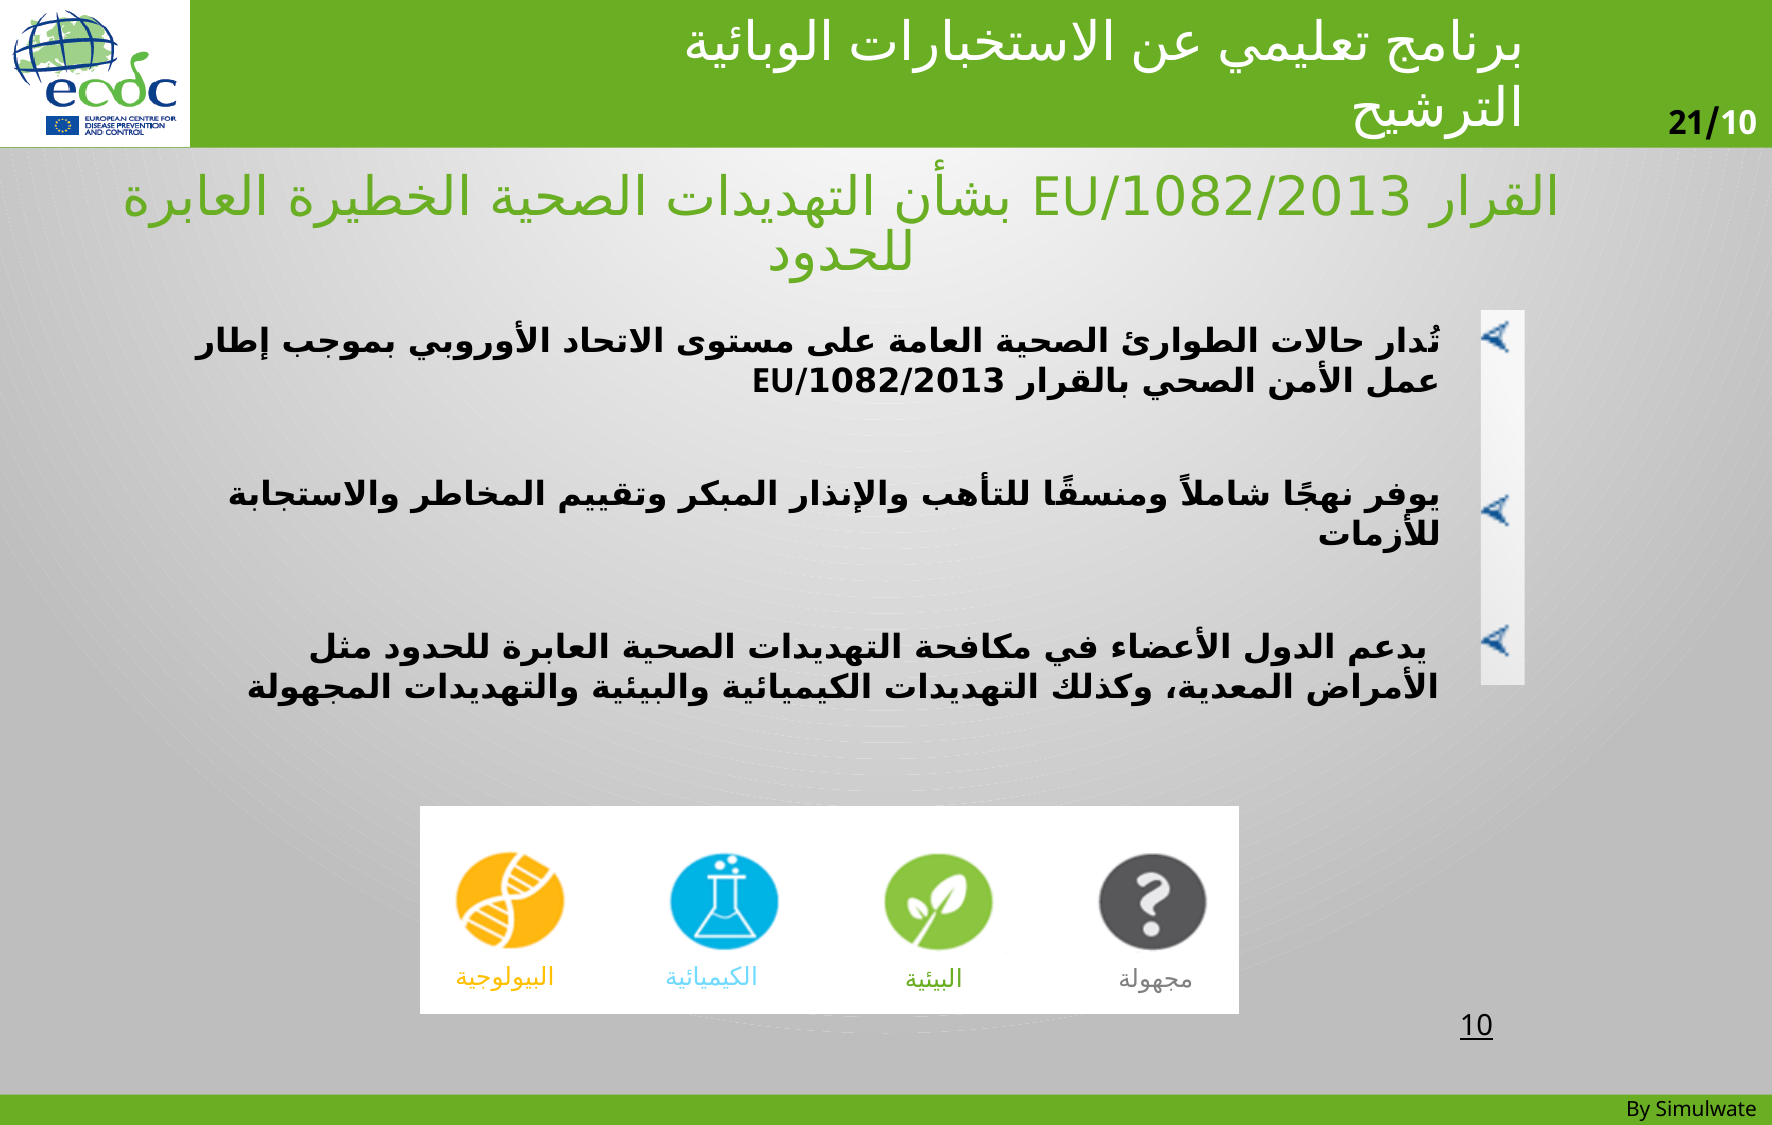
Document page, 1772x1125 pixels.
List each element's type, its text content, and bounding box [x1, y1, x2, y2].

picture [1480, 309, 1525, 685]
list تُدار حالات الطوارئ الصحية العامة على مستوى الاتحاد الأوروبي بموجب إطار عمل الأمن الصحي بالقرار 1082/2013/EU يوفر نهجًا شاملاً ومنسقًا للتأهب والإنذار المبكر وتقييم المخاطر والاستجابة للأزمات يدعم الدول الأعضاء في مكافحة التهديدات الصحية العابرة للحدود مثل الأمراض المعدية، وكذلك التهديدات الكيميائية والبيئية والتهديدات المجهولة [173, 312, 1455, 755]
picture [420, 805, 1239, 1014]
slide_number 10 [1269, 999, 1684, 1078]
picture [0, 0, 190, 147]
title القرار 1082/2013/EU بشأن التهديدات الصحية الخطيرة العابرة للحدود [103, 163, 1580, 318]
